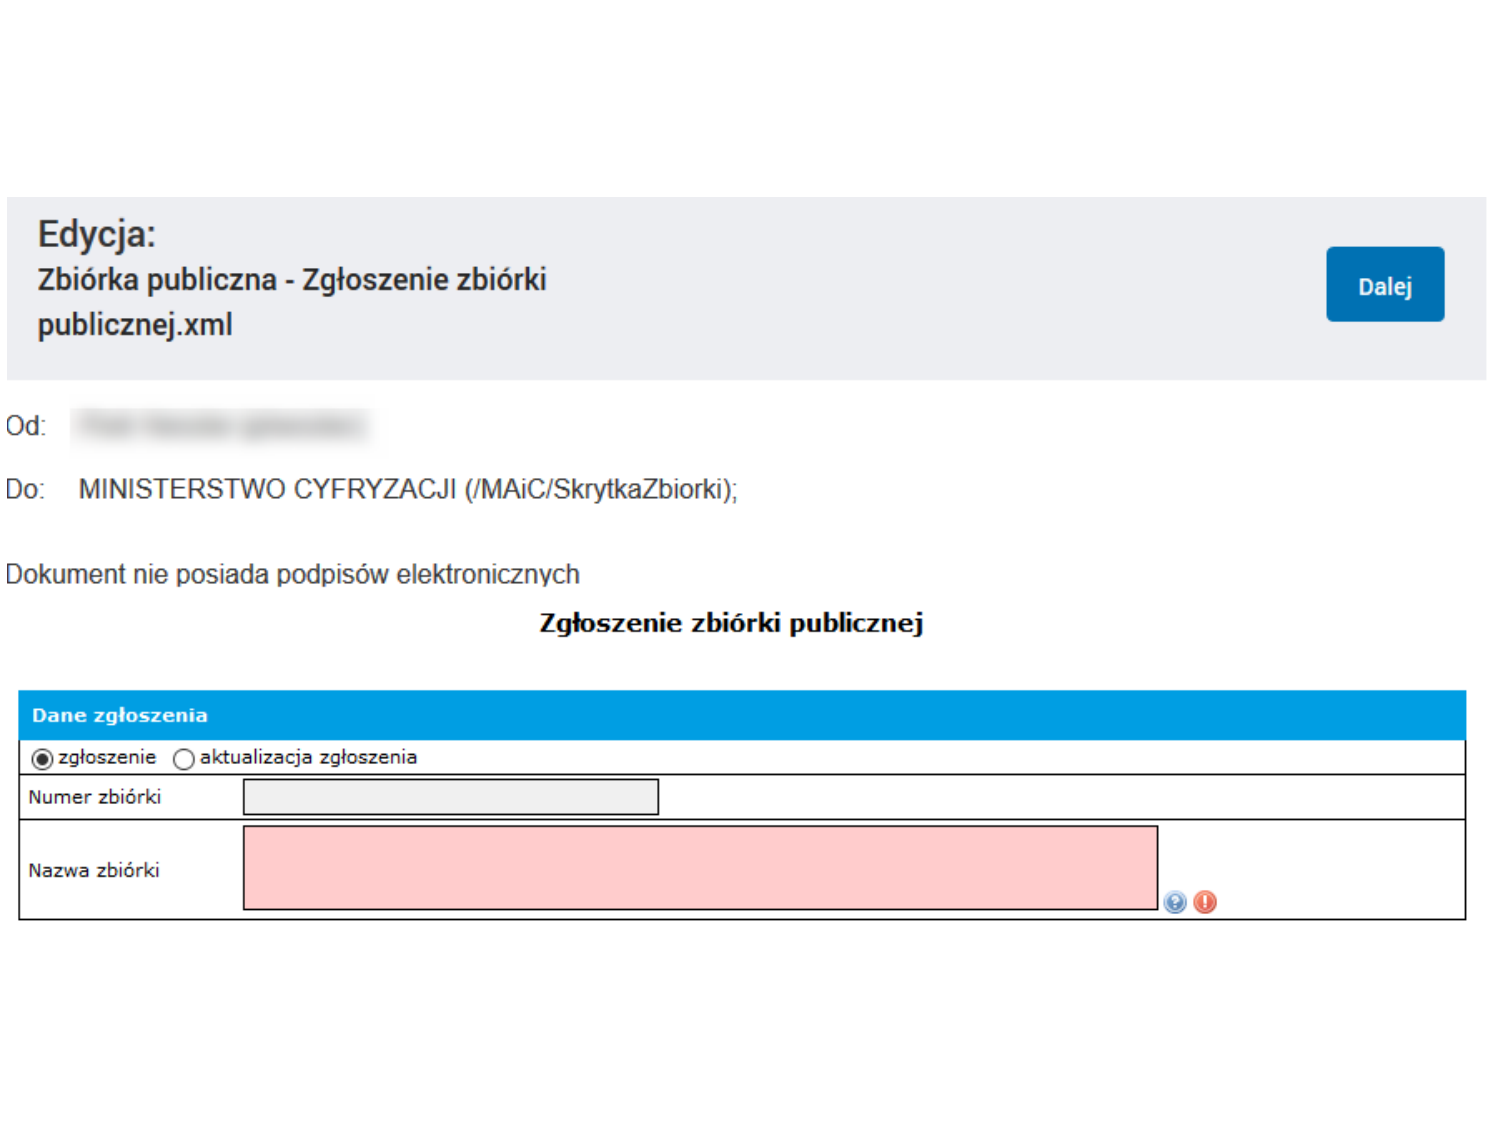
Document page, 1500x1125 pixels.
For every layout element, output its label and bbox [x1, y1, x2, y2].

picture [7, 197, 1500, 924]
